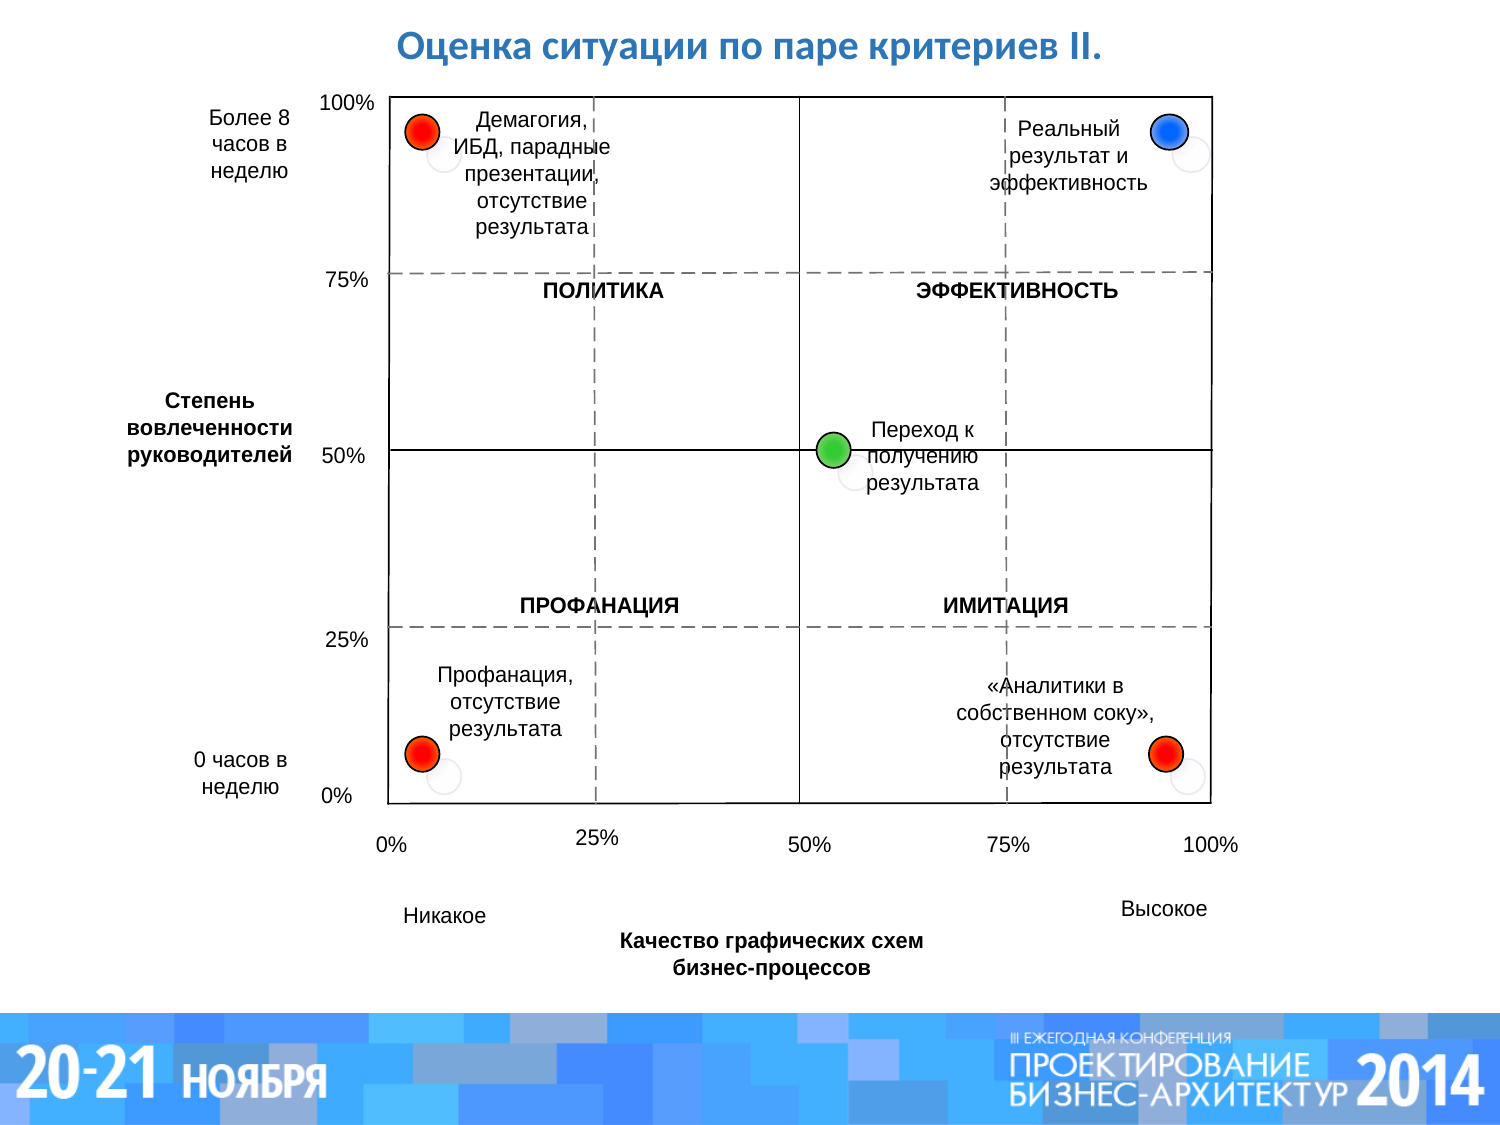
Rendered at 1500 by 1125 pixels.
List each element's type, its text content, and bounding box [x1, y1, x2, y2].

picture [0, 1013, 1500, 1125]
picture [103, 72, 1283, 1005]
title Оценка ситуации по паре критериев II. [103, 6, 1397, 89]
